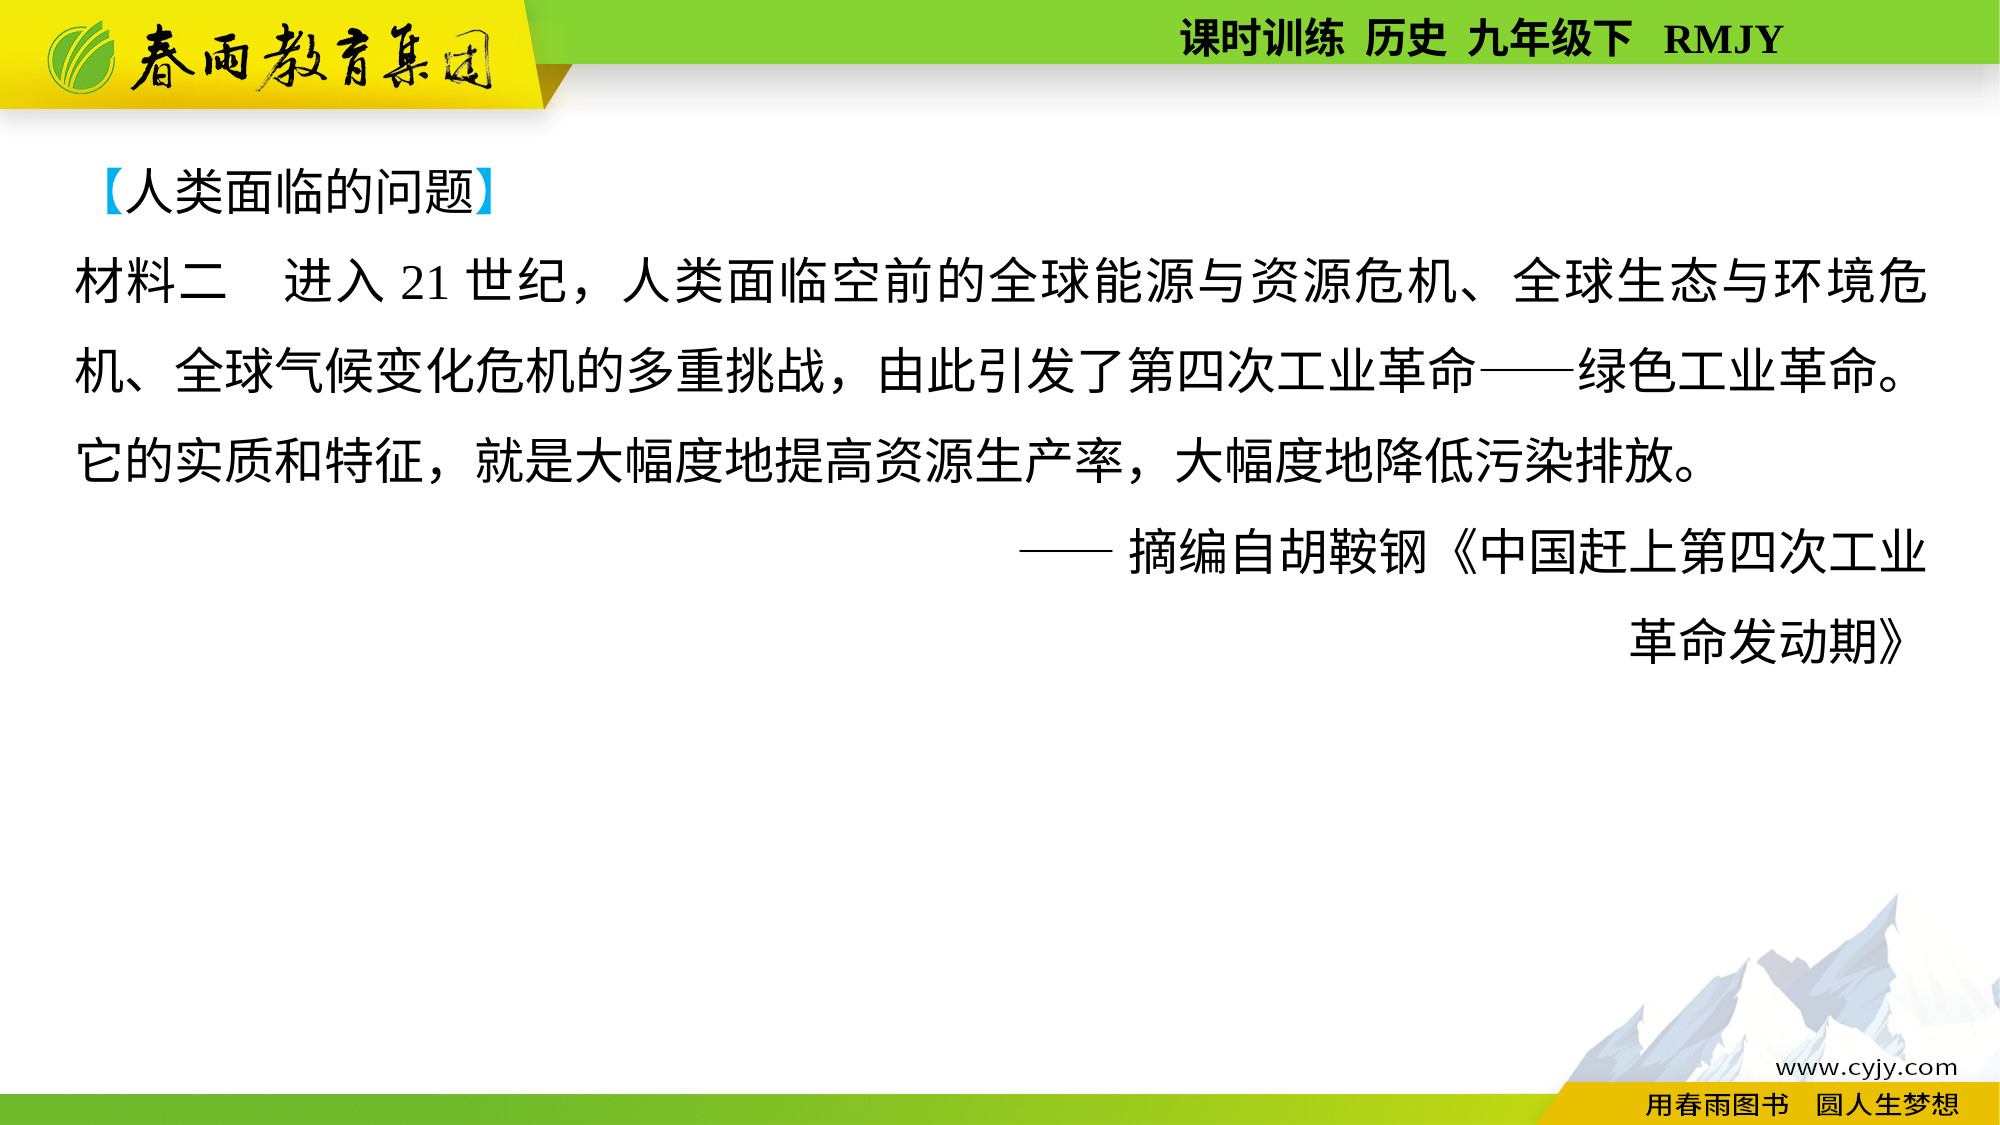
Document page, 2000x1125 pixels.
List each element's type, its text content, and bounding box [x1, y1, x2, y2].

picture [0, 0, 2000, 1125]
list 【人类面临的问题】 材料二 进入21世纪，人类面临空前的全球能源与资源危机、全球生态与环境危机、全球气候变化危机的多重挑战，由此引发了第四次工业革命——绿色工业革命。它的实质和特征，就是大幅度地提高资源生产率，大幅度地降低污染排放。 ——摘编自胡鞍钢《中国赶上第四次工业 革命发动期》 [59, 122, 1944, 672]
